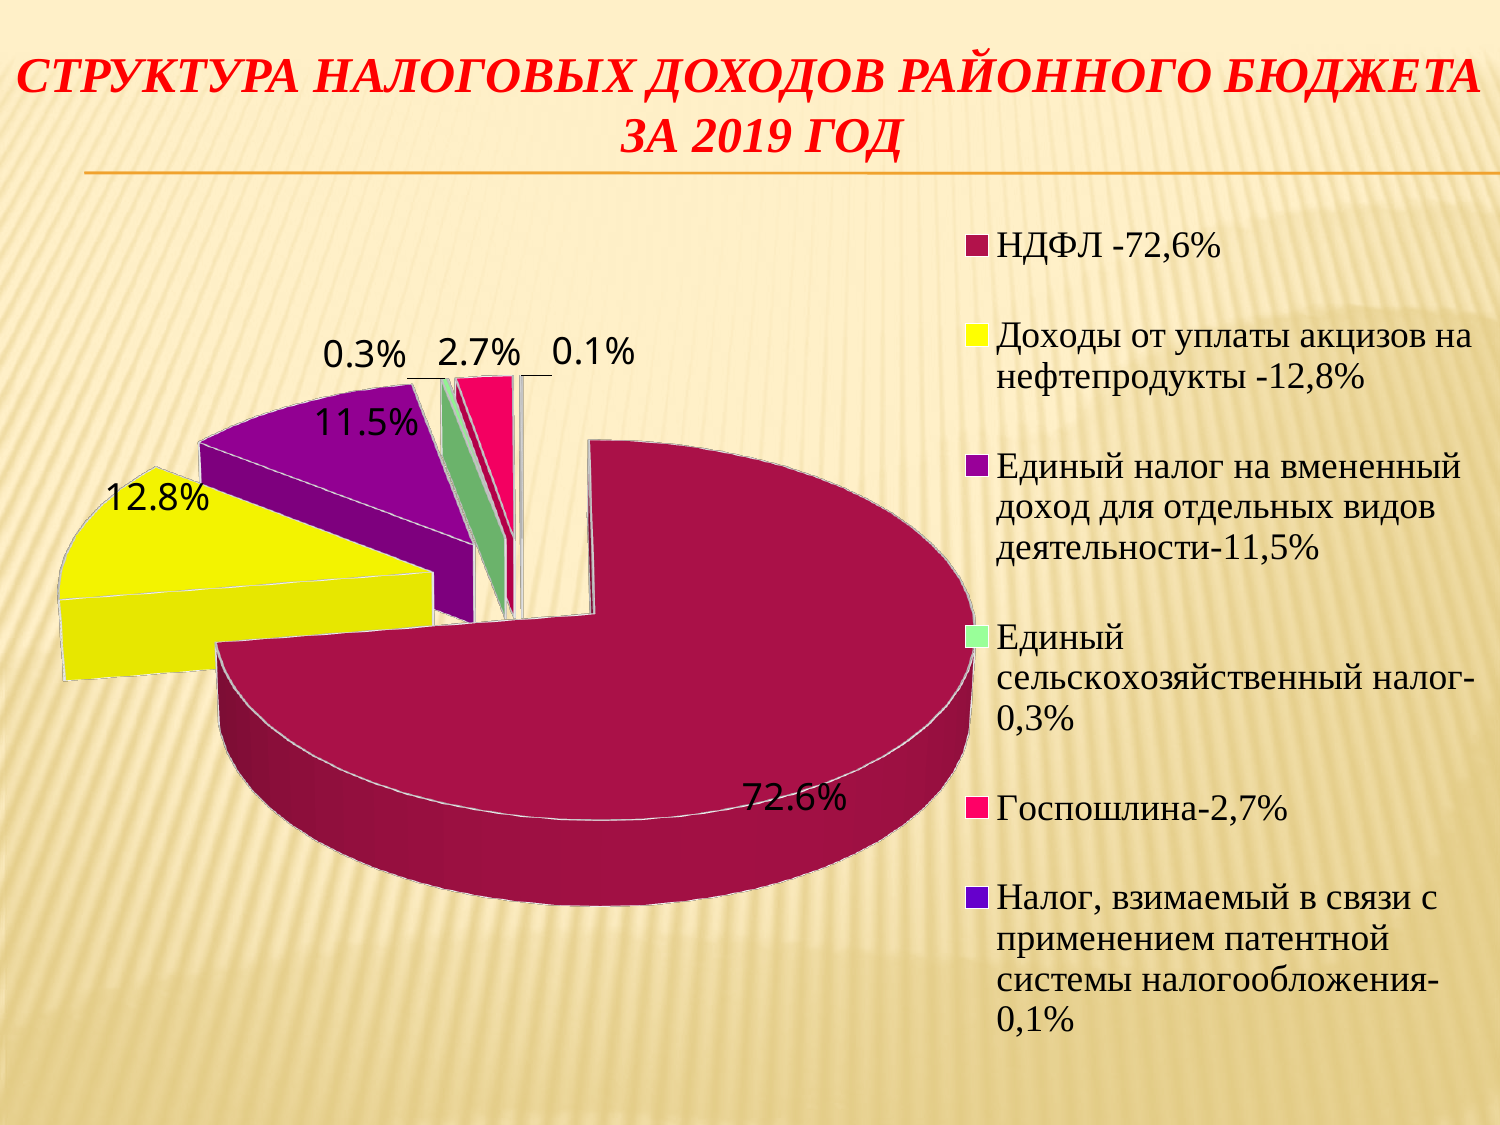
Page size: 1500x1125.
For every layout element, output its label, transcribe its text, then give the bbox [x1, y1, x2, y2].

chart [0, 175, 1500, 1125]
text_box СТРУКТУРА НАЛОГОВЫХ ДОХОДОВ РАЙОННОГО БЮДЖЕТА ЗА 2019 ГОД [0, 35, 1500, 170]
